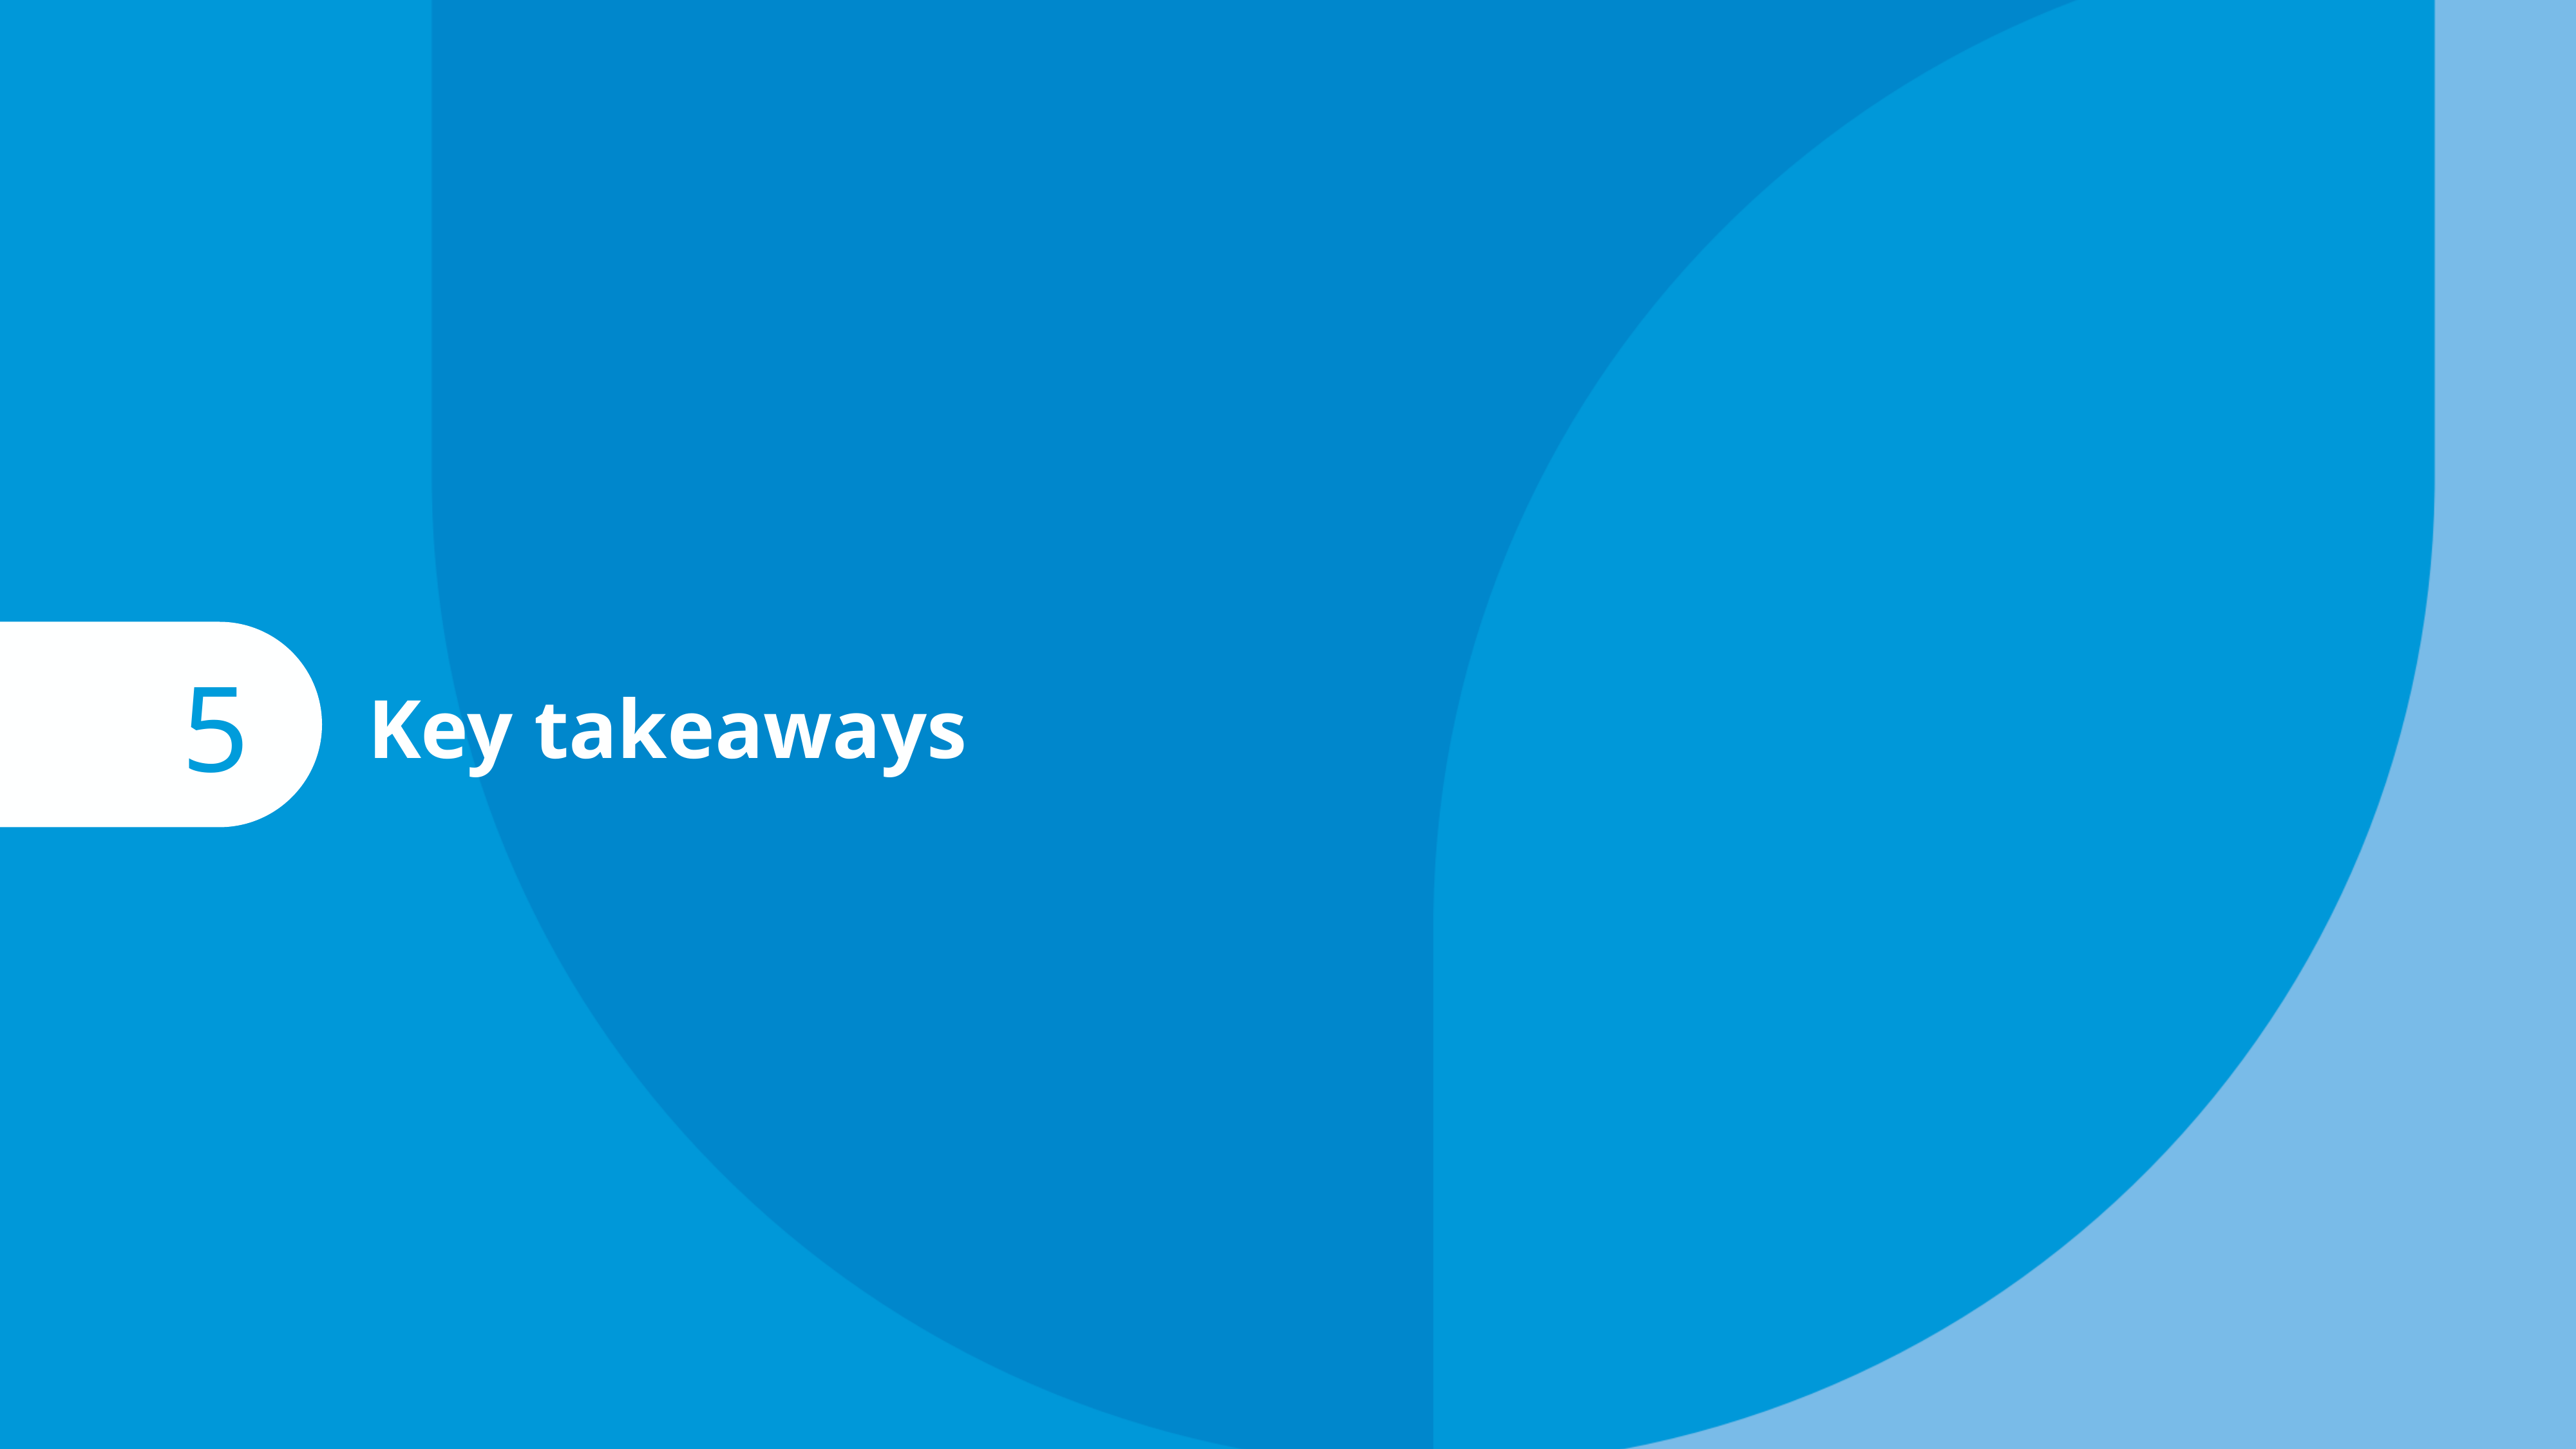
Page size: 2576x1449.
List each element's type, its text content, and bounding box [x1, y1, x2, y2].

list 5 [3, 652, 250, 797]
list Key takeaways [368, 677, 1345, 775]
